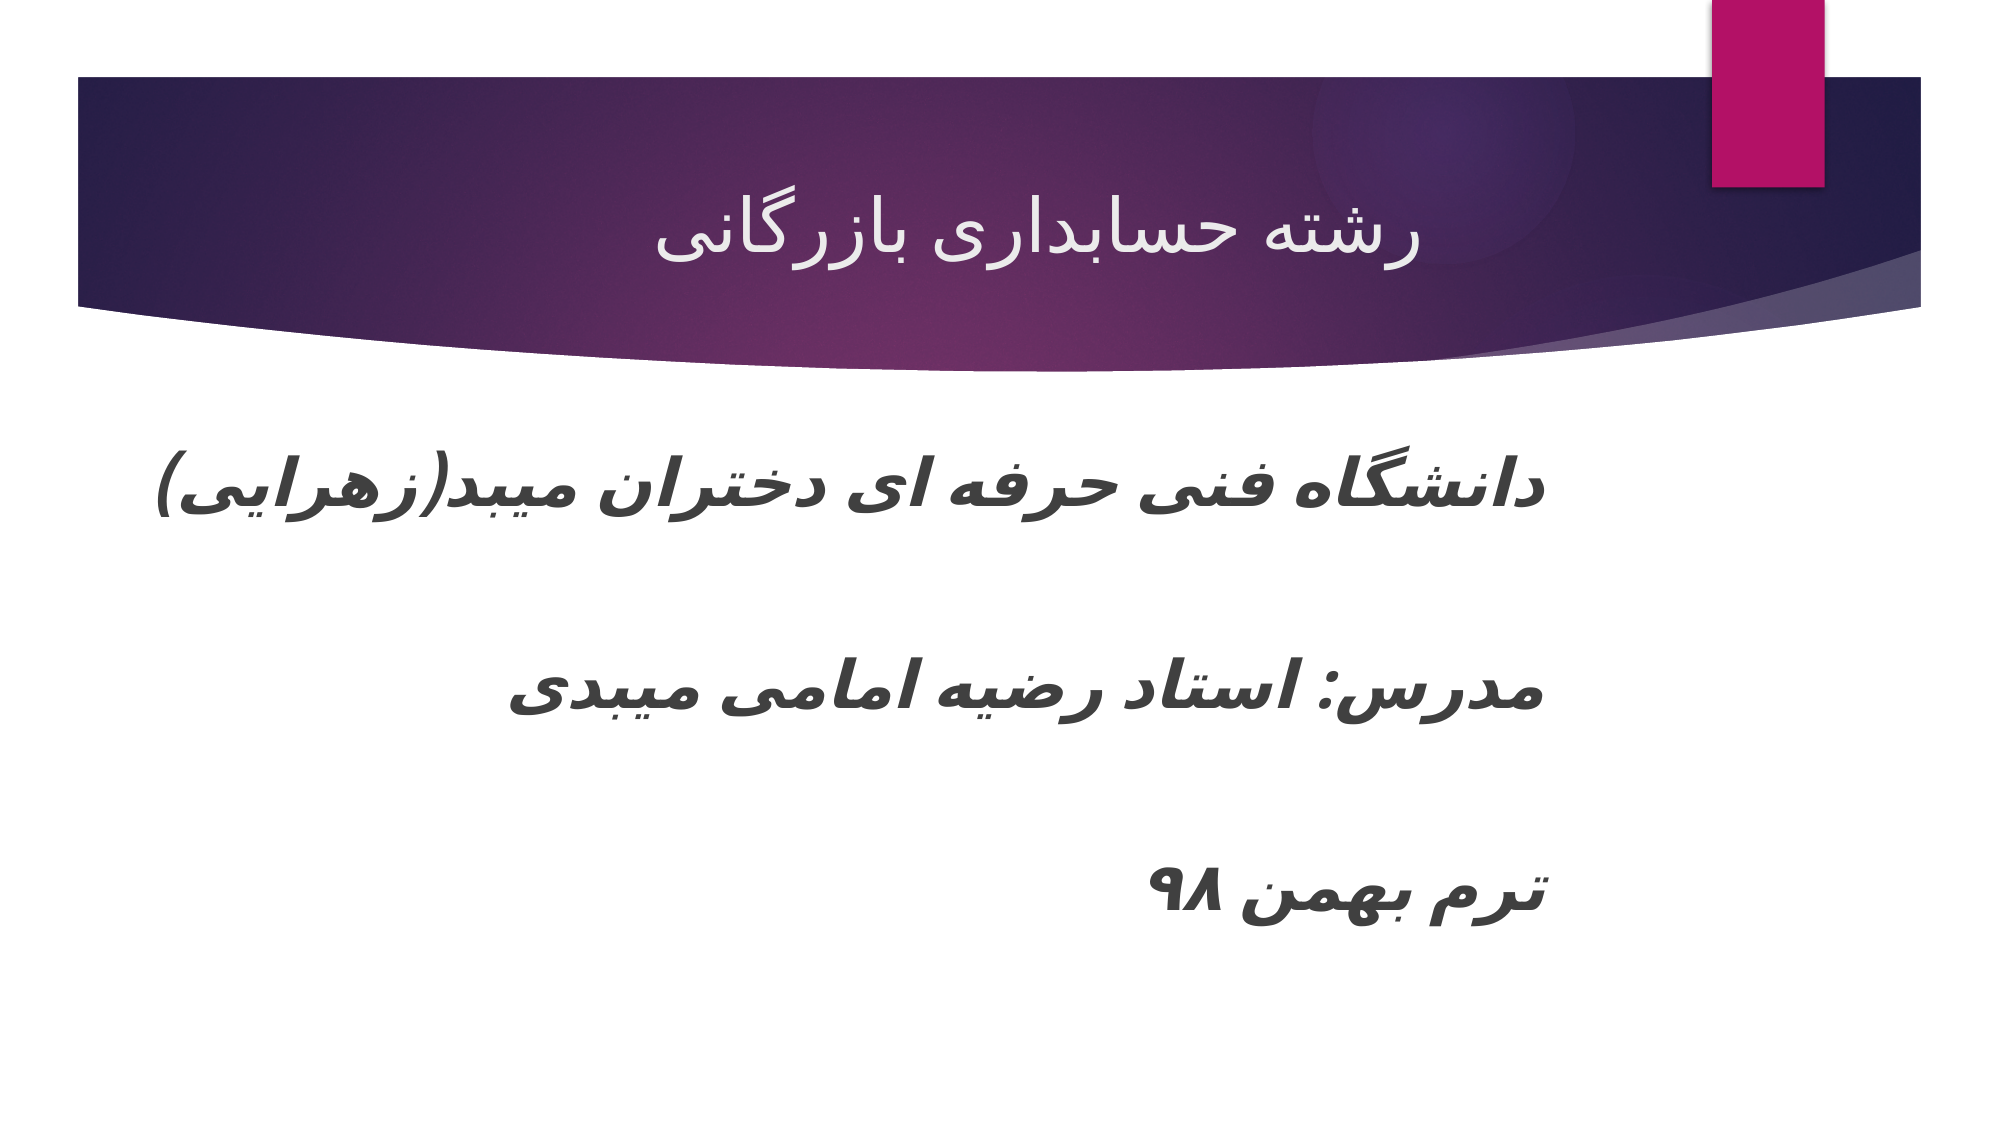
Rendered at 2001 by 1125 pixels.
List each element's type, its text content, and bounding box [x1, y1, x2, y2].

list دانشگاه فنی حرفه ای دختران میبد(زهرایی) مدرس: استاد رضیه امامی میبدی ترم بهمن ۹۸ [112, 432, 1561, 993]
title رشته حسابداری بازرگانی [638, 164, 2000, 281]
